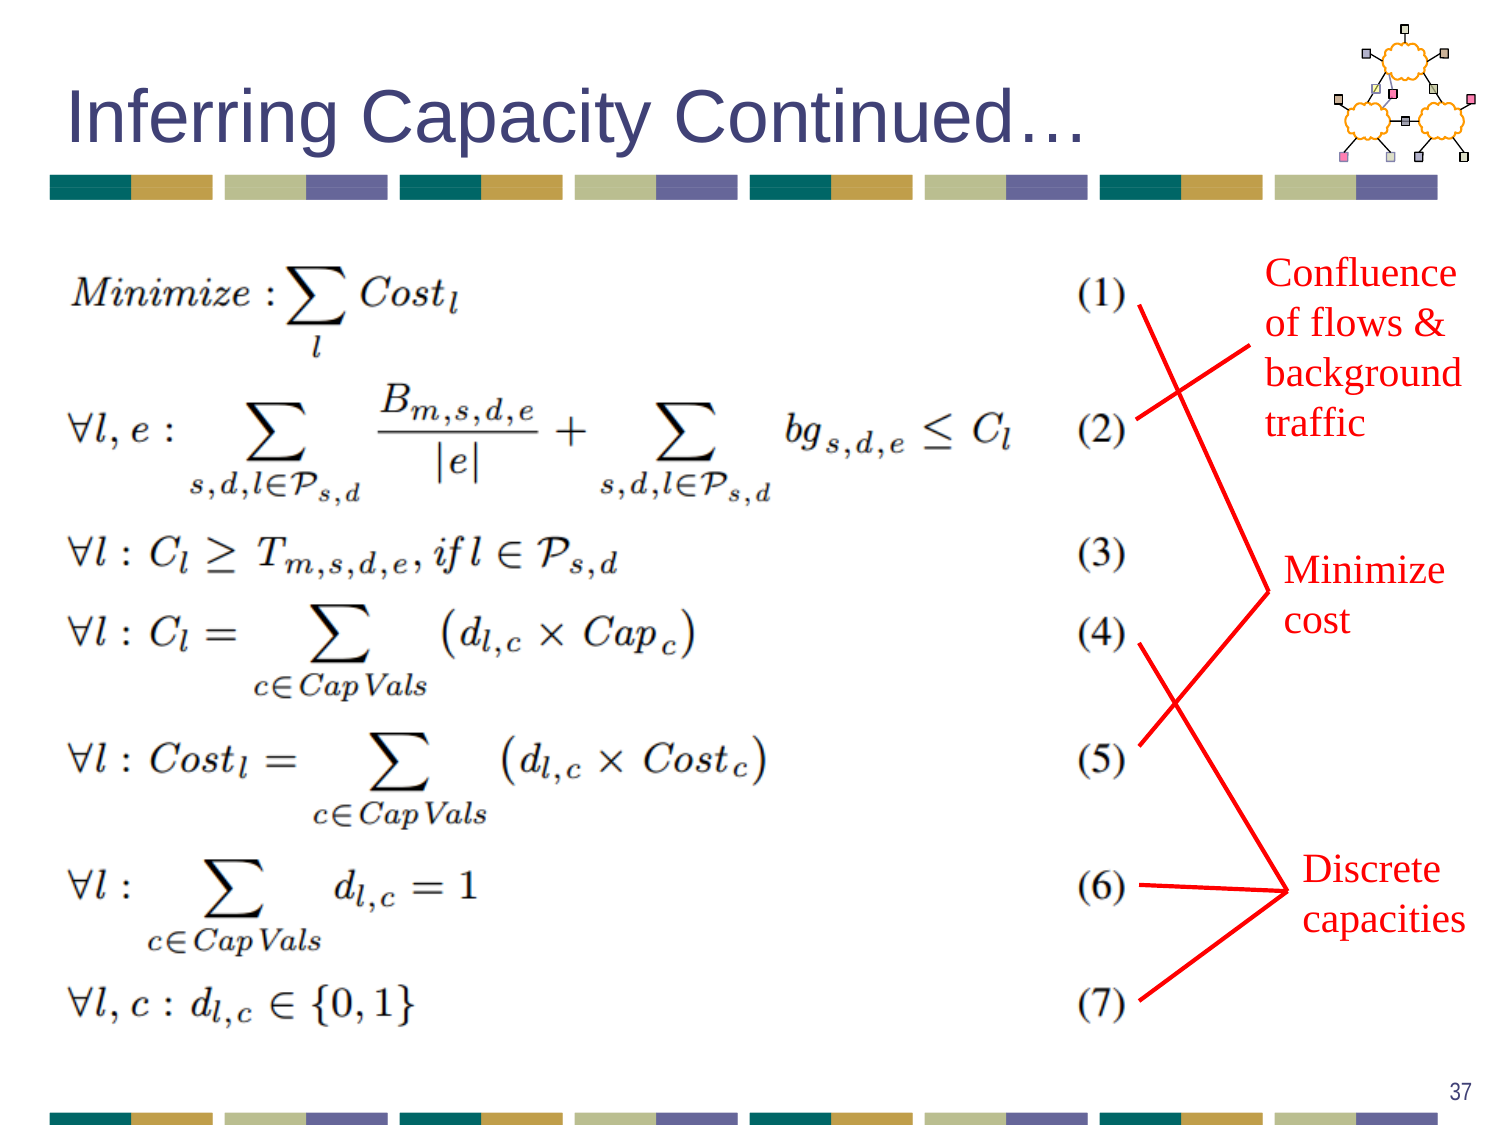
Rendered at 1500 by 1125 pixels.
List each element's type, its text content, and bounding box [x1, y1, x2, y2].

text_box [1138, 304, 1269, 591]
title Inferring Capacity Continued… [50, 62, 1438, 163]
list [49, 248, 1140, 1038]
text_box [1138, 592, 1269, 747]
text_box Minimize cost [1273, 534, 1500, 650]
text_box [1138, 642, 1288, 884]
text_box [1138, 884, 1288, 893]
text_box Discrete capacities [1291, 833, 1500, 949]
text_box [1138, 898, 1288, 1002]
text_box Confluence of flows & background traffic [1249, 237, 1488, 453]
slide_number 37 [1174, 1037, 1488, 1113]
